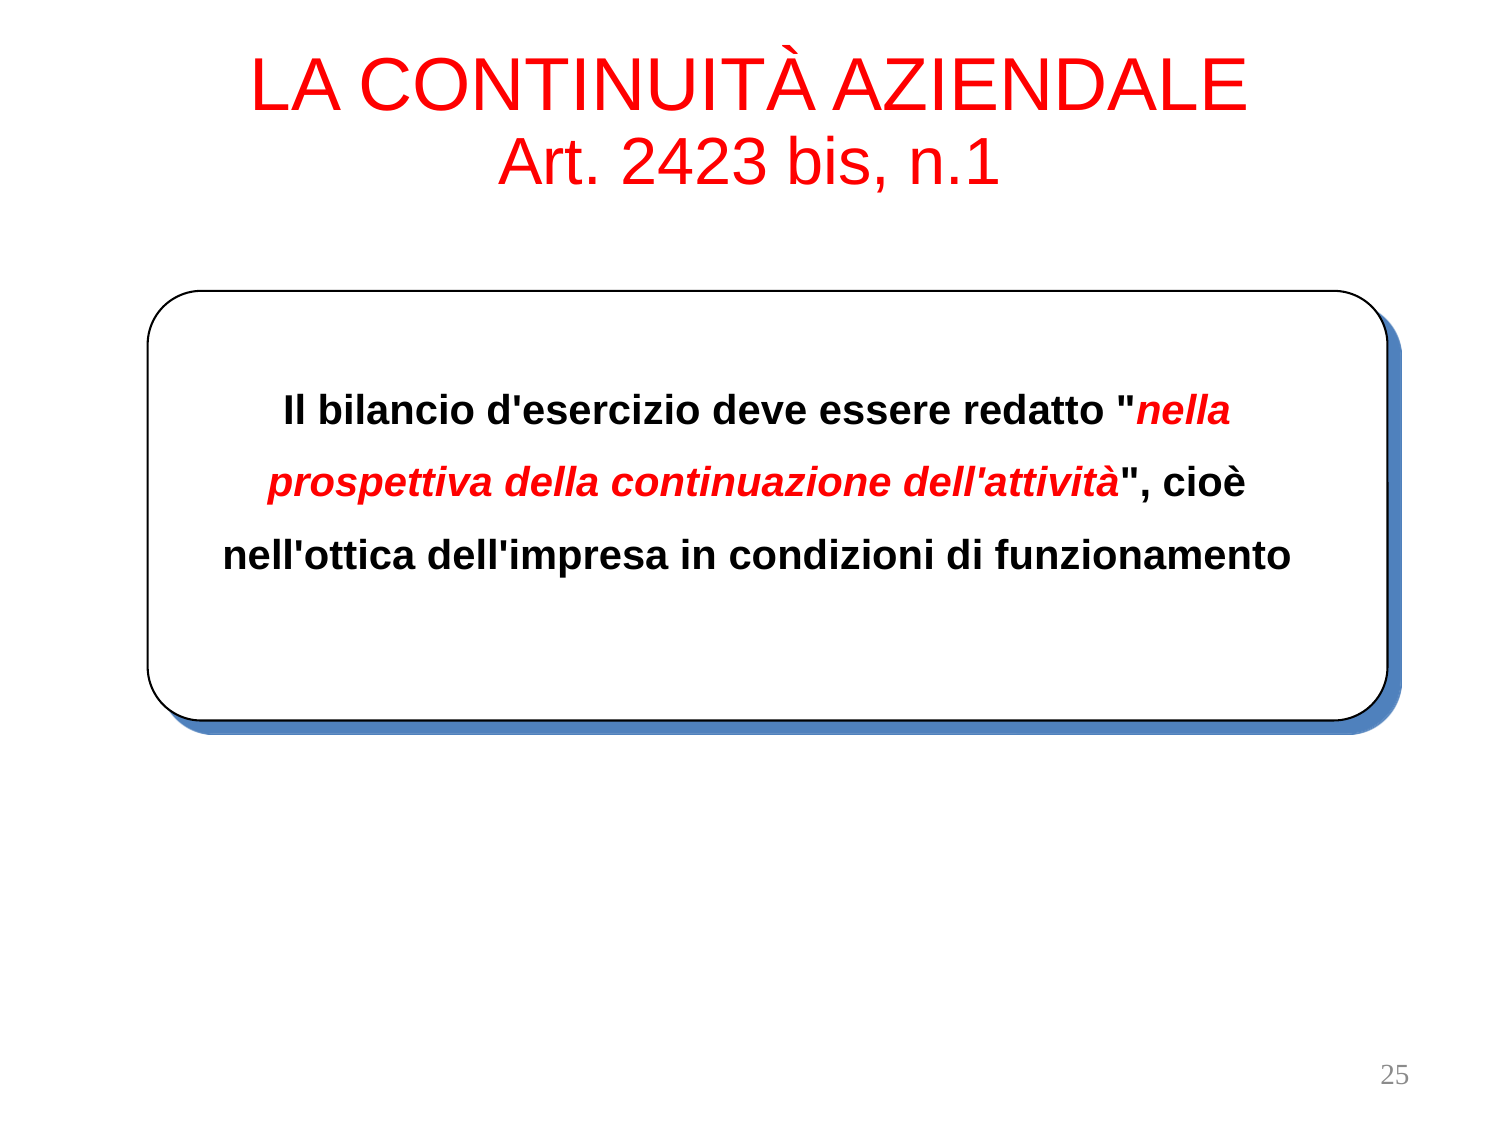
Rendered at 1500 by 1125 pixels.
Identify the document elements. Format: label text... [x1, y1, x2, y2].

slide_number 25 [1074, 1042, 1425, 1103]
text_box LA CONTINUITÀ AZIENDALE Art. 2423 bis, n.1 [0, 38, 1500, 207]
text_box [147, 290, 1388, 721]
